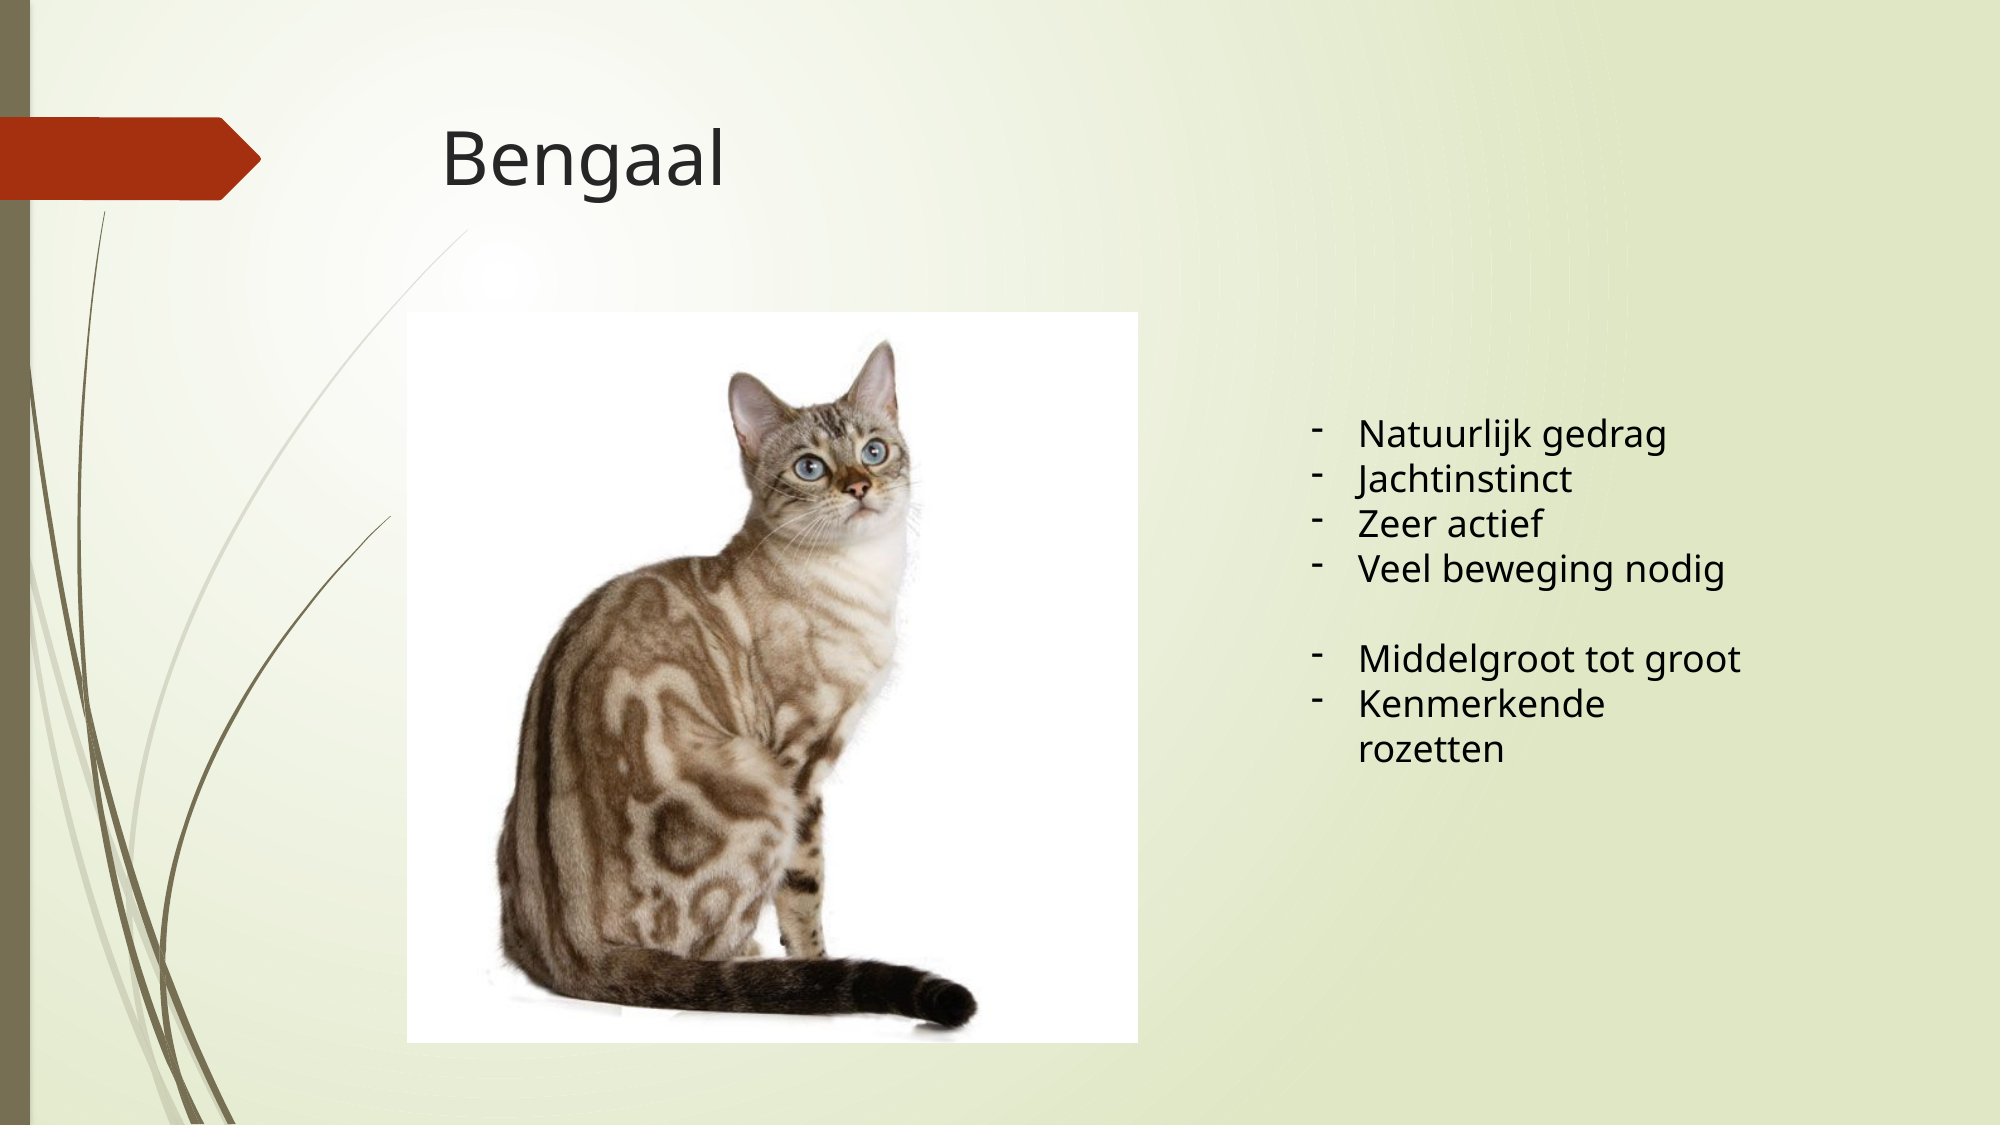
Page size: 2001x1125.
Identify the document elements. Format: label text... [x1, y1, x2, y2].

title Bengaal [425, 102, 1888, 313]
text_box Natuurlijk gedrag Jachtinstinct Zeer actief Veel beweging nodig Middelgroot tot groot Kenmerkende rozetten [1296, 402, 1769, 868]
picture [407, 312, 1138, 1043]
